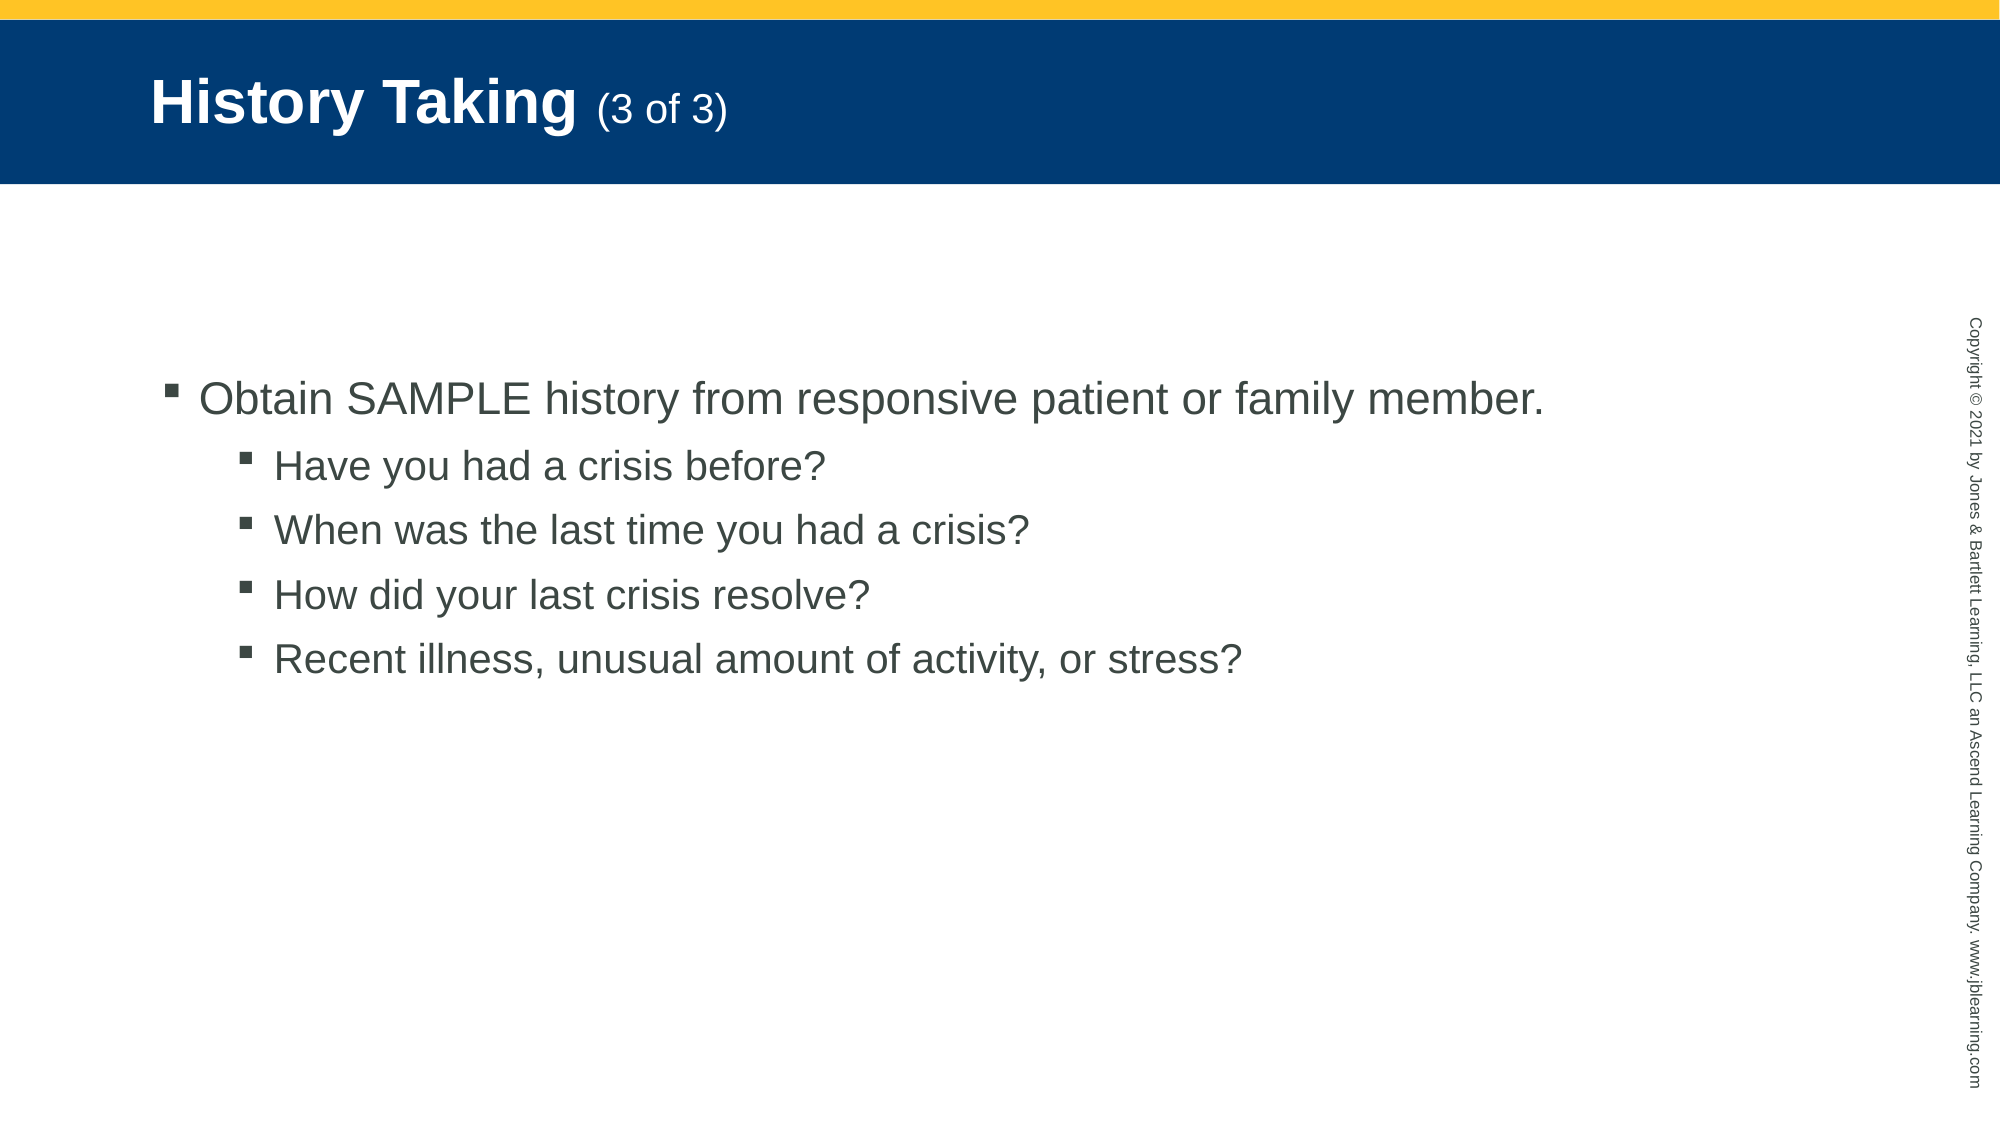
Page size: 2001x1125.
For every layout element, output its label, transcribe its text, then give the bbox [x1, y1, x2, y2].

title History Taking (3 of 3) [0, 19, 2000, 185]
list Obtain SAMPLE history from responsive patient or family member. Have you had a crisis before? When was the last time you had a crisis? How did your last crisis resolve? Recent illness, unusual amount of activity, or stress? [146, 361, 1859, 1016]
